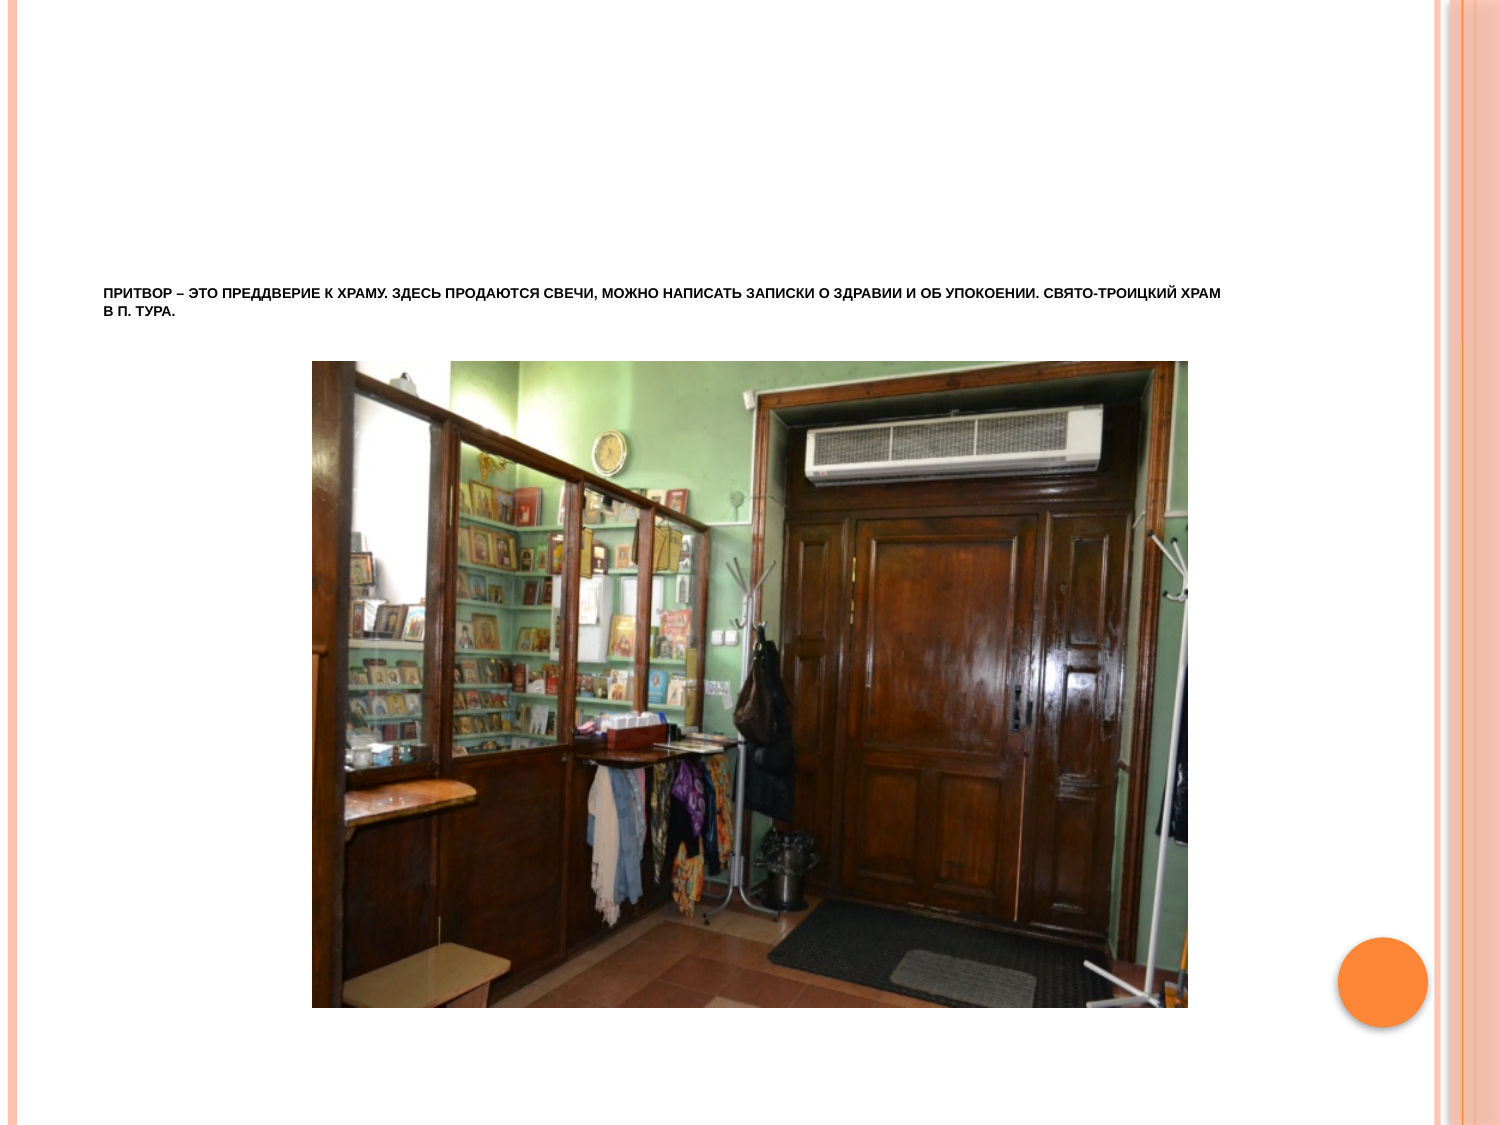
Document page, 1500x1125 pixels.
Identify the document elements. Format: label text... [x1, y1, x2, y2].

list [312, 361, 1188, 1009]
title Притвор – это преддверие к храму. Здесь продаются свечи, можно написать записки о здравии и об упокоении. Свято-Троицкий храм в п. Тура. [88, 0, 1500, 327]
